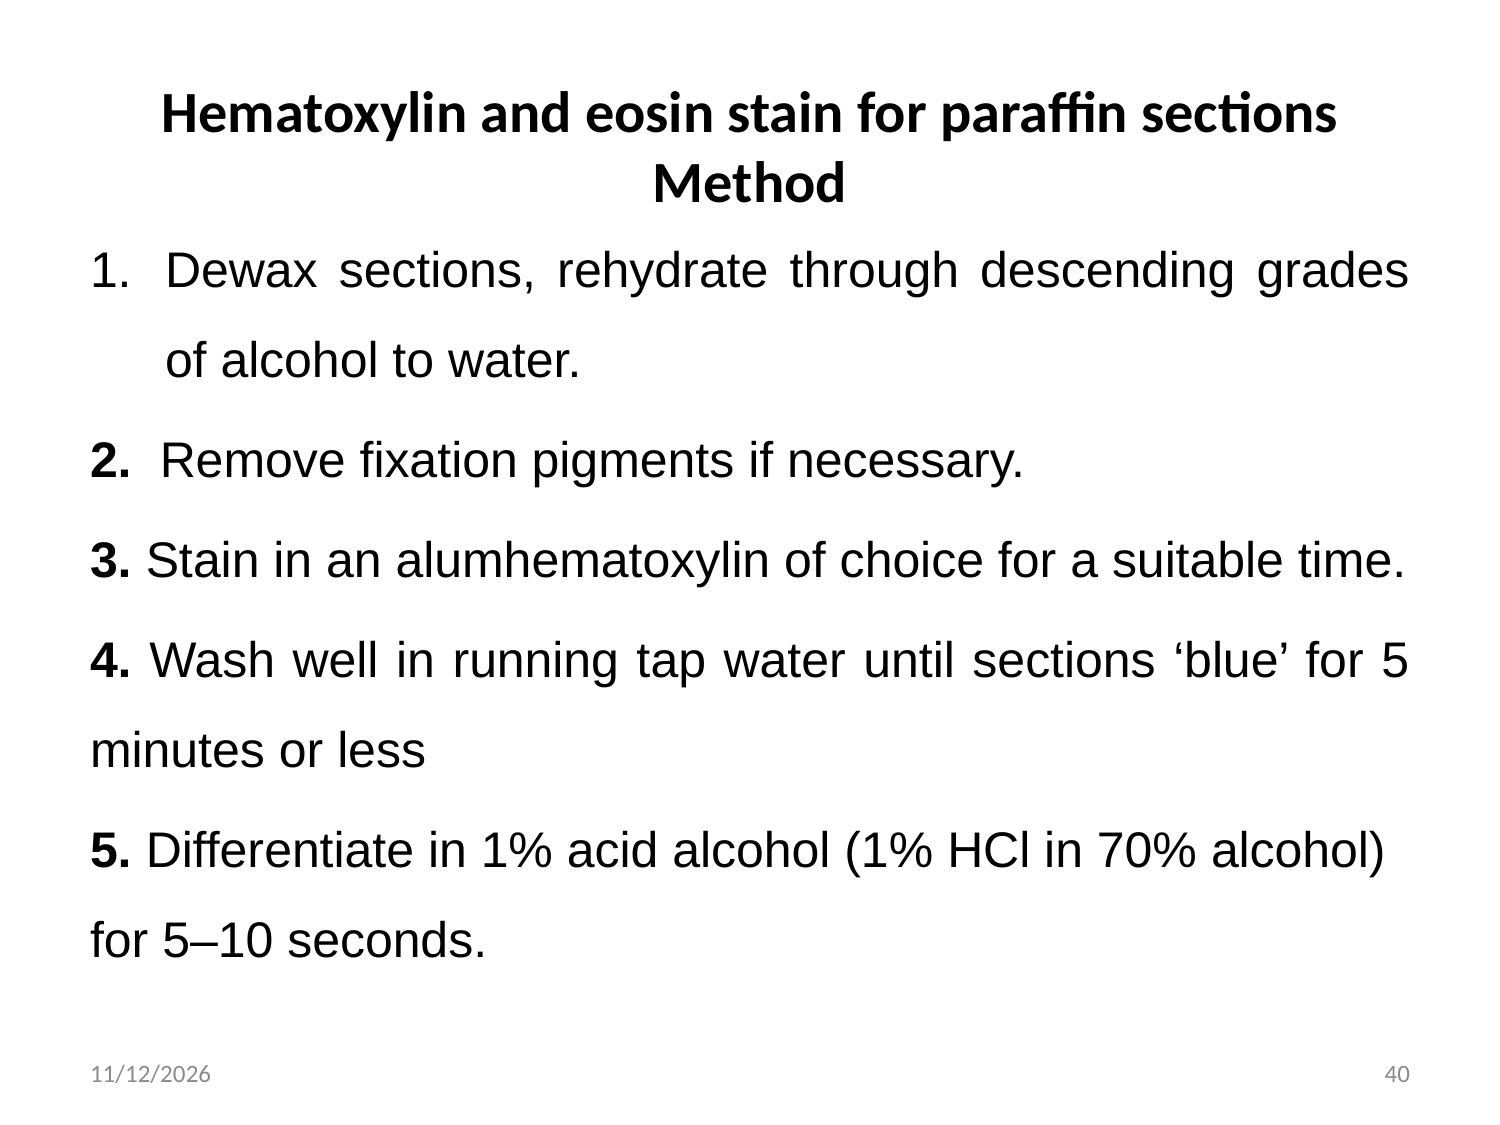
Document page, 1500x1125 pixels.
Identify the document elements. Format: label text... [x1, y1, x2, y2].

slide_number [75, 1042, 425, 1103]
title Hematoxylin and eosin stain for paraffin sections Method [75, 45, 1425, 173]
slide_number 40 [1074, 1042, 1425, 1103]
list Dewax sections, rehydrate through descending grades of alcohol to water. 2. Remove fixation pigments if necessary. 3. Stain in an alumhematoxylin of choice for a suitable time. 4. Wash well in running tap water until sections ‘blue’ for 5 minutes or less 5. Differentiate in 1% acid alcohol (1% HCl in 70% alcohol) for 5–10 seconds. [75, 200, 1425, 1043]
